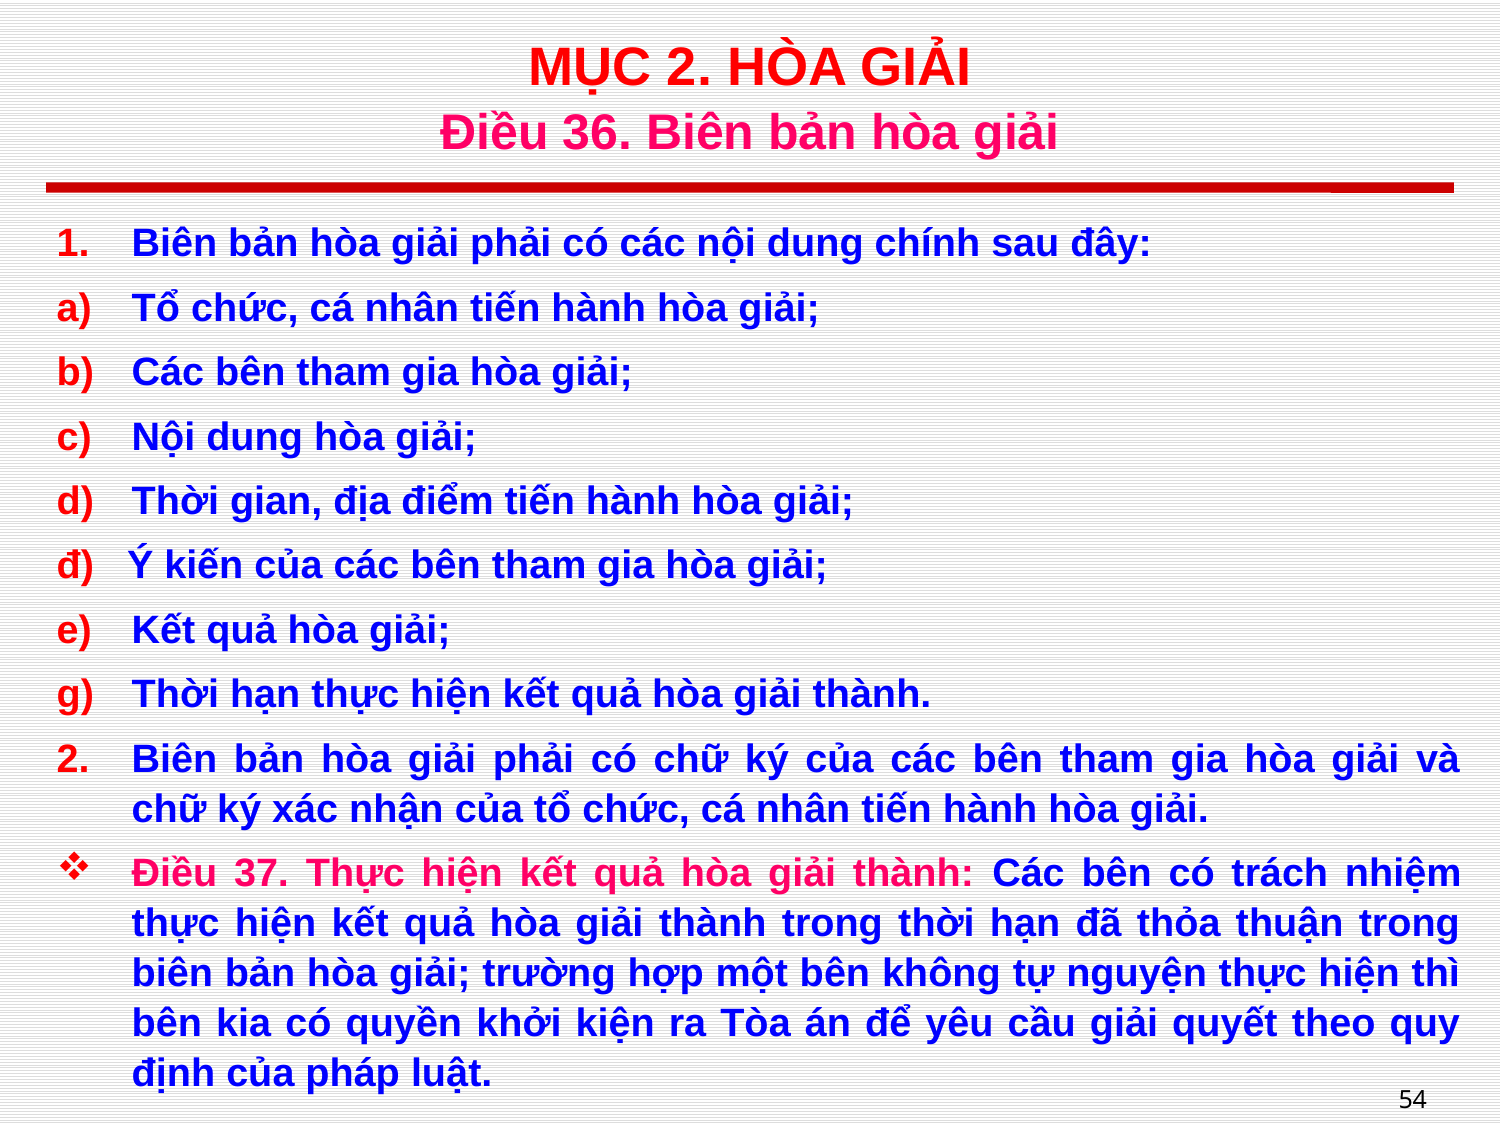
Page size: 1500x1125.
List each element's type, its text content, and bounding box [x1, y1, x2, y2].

title MỤC 2. HÒA GIẢI Điều 36. Biên bản hòa giải [38, 24, 1463, 163]
text_box Biên bản hòa giải phải có các nội dung chính sau đây: Tổ chức, cá nhân tiến hành hòa giải; Các bên tham gia hòa giải; Nội dung hòa giải; Thời gian, địa điểm tiến hành hòa giải; đ) Ý kiến của các bên tham gia hòa giải; Kết quả hòa giải; Thời hạn thực hiện kết quả hòa giải thành. Biên bản hòa giải phải có chữ ký của các bên tham gia hòa giải và chữ ký xác nhận của tổ chức, cá nhân tiến hành hòa giải. Điều 37. Thực hiện kết quả hòa giải thành: Các bên có trách nhiệm thực hiện kết quả hòa giải thành trong thời hạn đã thỏa thuận trong biên bản hòa giải; trường hợp một bên không tự nguyện thực hiện thì bên kia có quyền khởi kiện ra Tòa án để yêu cầu giải quyết theo quy định của pháp luật. [23, 199, 1477, 1088]
